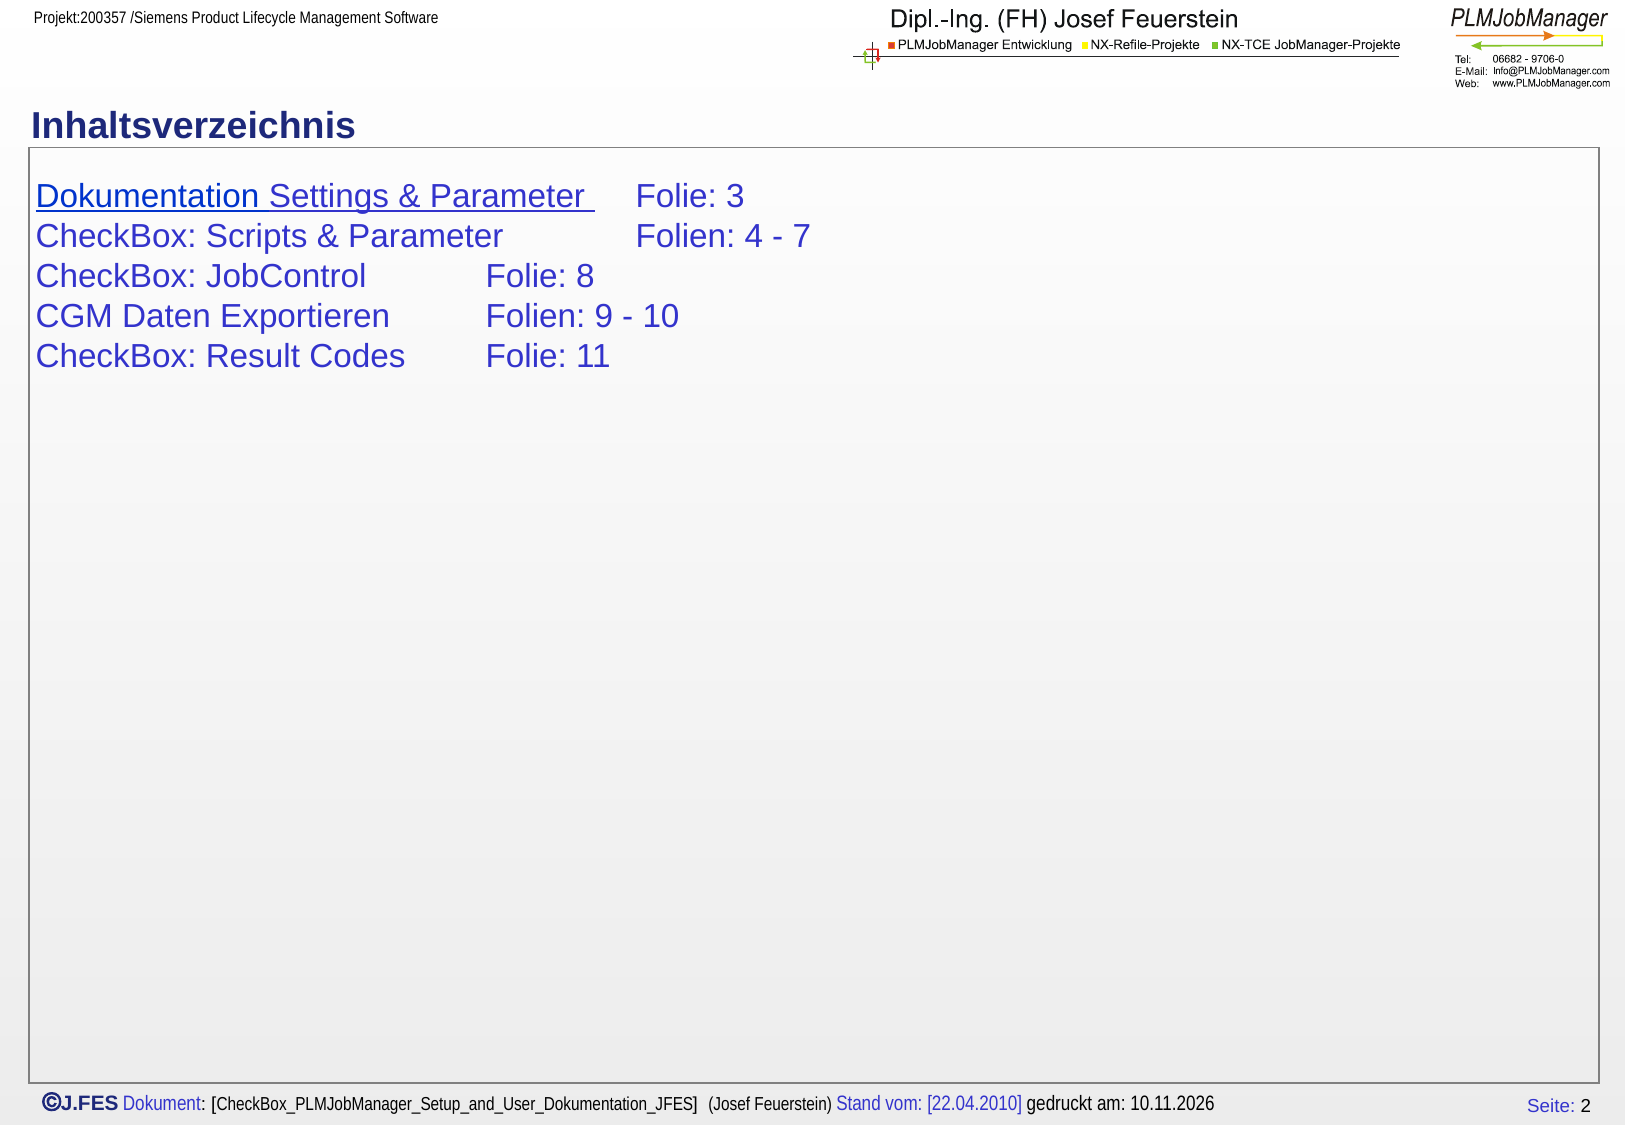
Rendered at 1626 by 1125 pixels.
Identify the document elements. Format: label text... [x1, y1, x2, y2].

text_box Dokumentation Settings & Parameter Folie: 3 CheckBox: Scripts & Parameter Folien: 4 - 7 CheckBox: JobControl Folie: 8 CGM Daten Exportieren Folien: 9 - 10 CheckBox: Result Codes Folie: 11 [20, 167, 1605, 382]
title Inhaltsverzeichnis [30, 73, 1600, 147]
